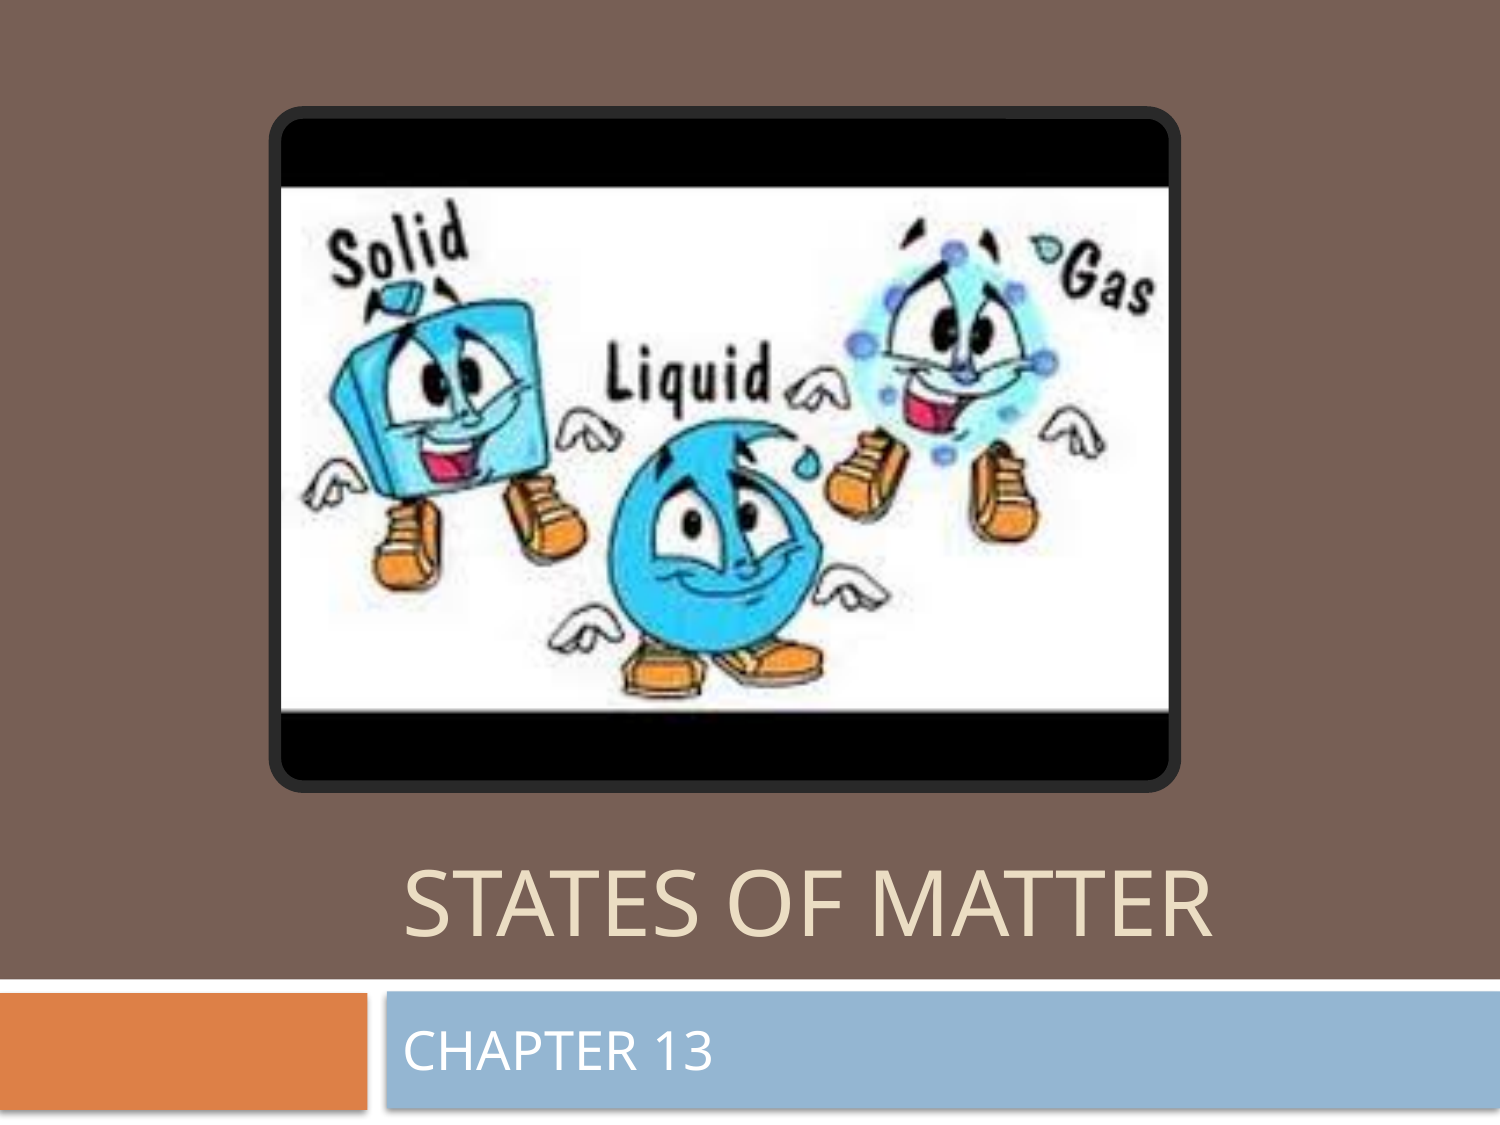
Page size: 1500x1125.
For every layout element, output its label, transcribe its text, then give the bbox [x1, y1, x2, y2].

subtitle CHAPTER 13 [387, 992, 1488, 1105]
picture [274, 112, 1176, 787]
title STATES OF MATTER [387, 662, 1450, 963]
